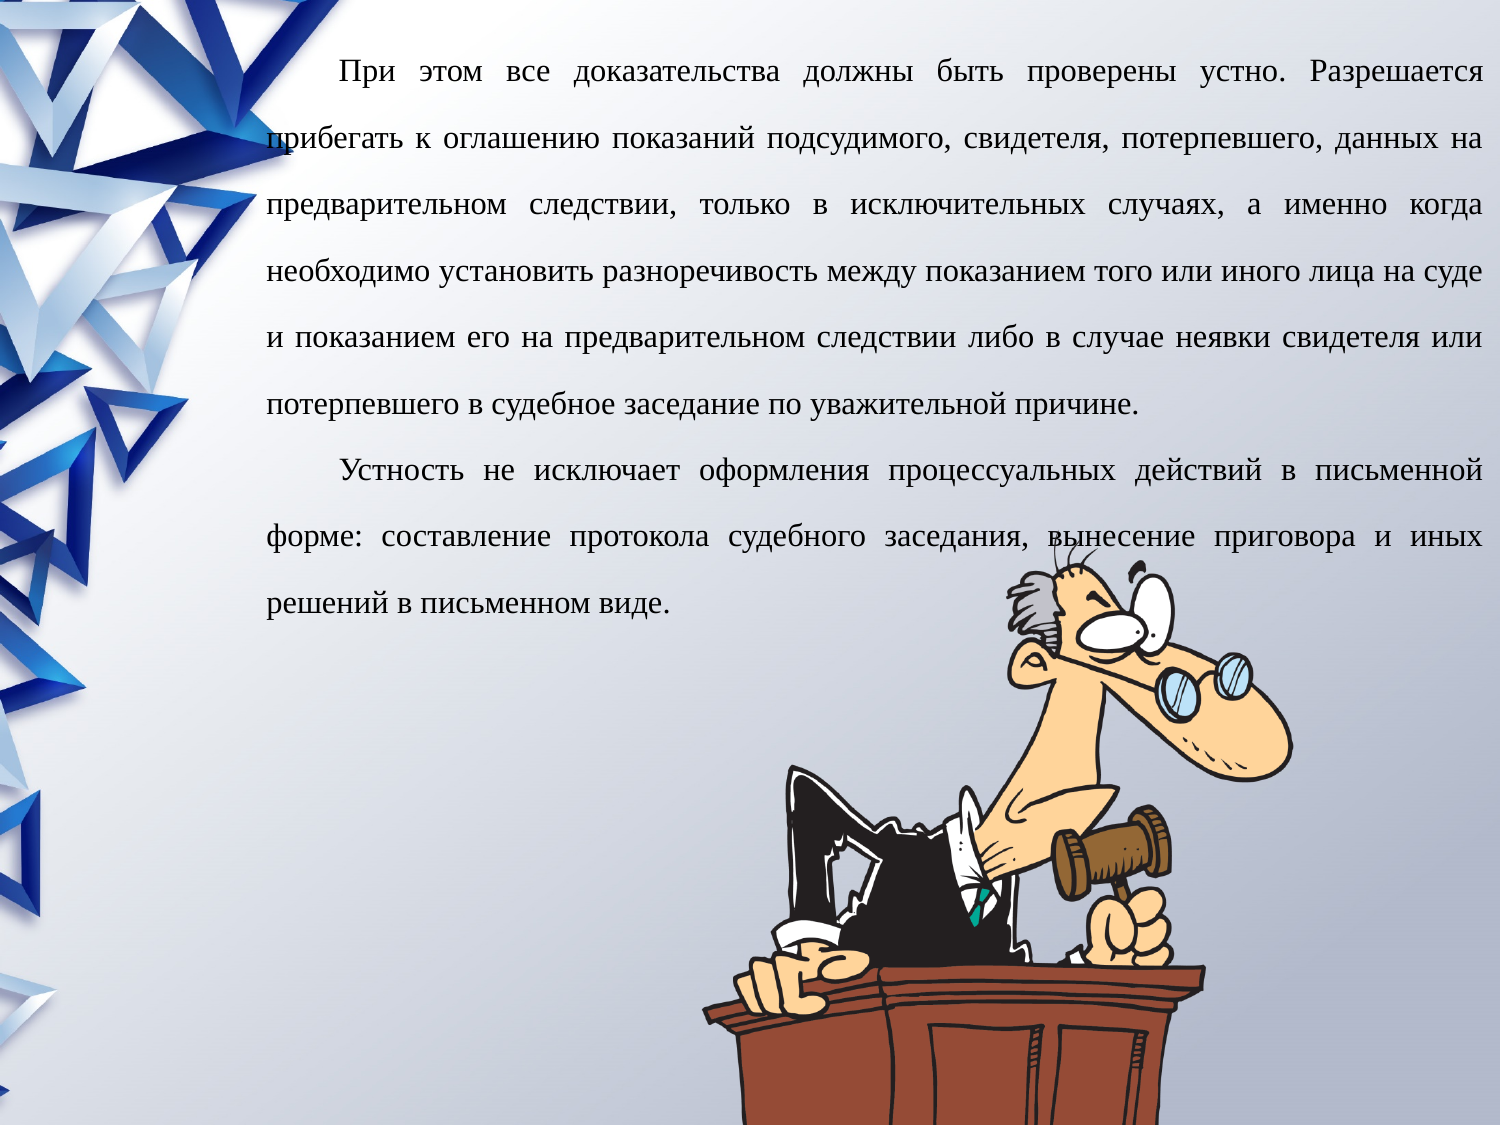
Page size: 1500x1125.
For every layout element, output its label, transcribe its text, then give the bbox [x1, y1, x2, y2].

list При этом все доказательства должны быть проверены устно. Разрешается прибегать к оглашению показаний подсудимого, свидетеля, потерпевшего, данных на предварительном следствии, только в исключительных случаях, а именно когда необходимо установить разноречивость между показанием того или иного лица на суде и показанием его на предварительном следствии либо в случае неявки свидетеля или потерпевшего в судебное заседание по уважительной причине. Устность не исключает оформления процессуальных действий в письменной форме: составление протокола судебного заседания, вынесение приговора и иных решений в письменном виде. [251, 14, 1500, 649]
picture [0, 0, 1500, 1125]
